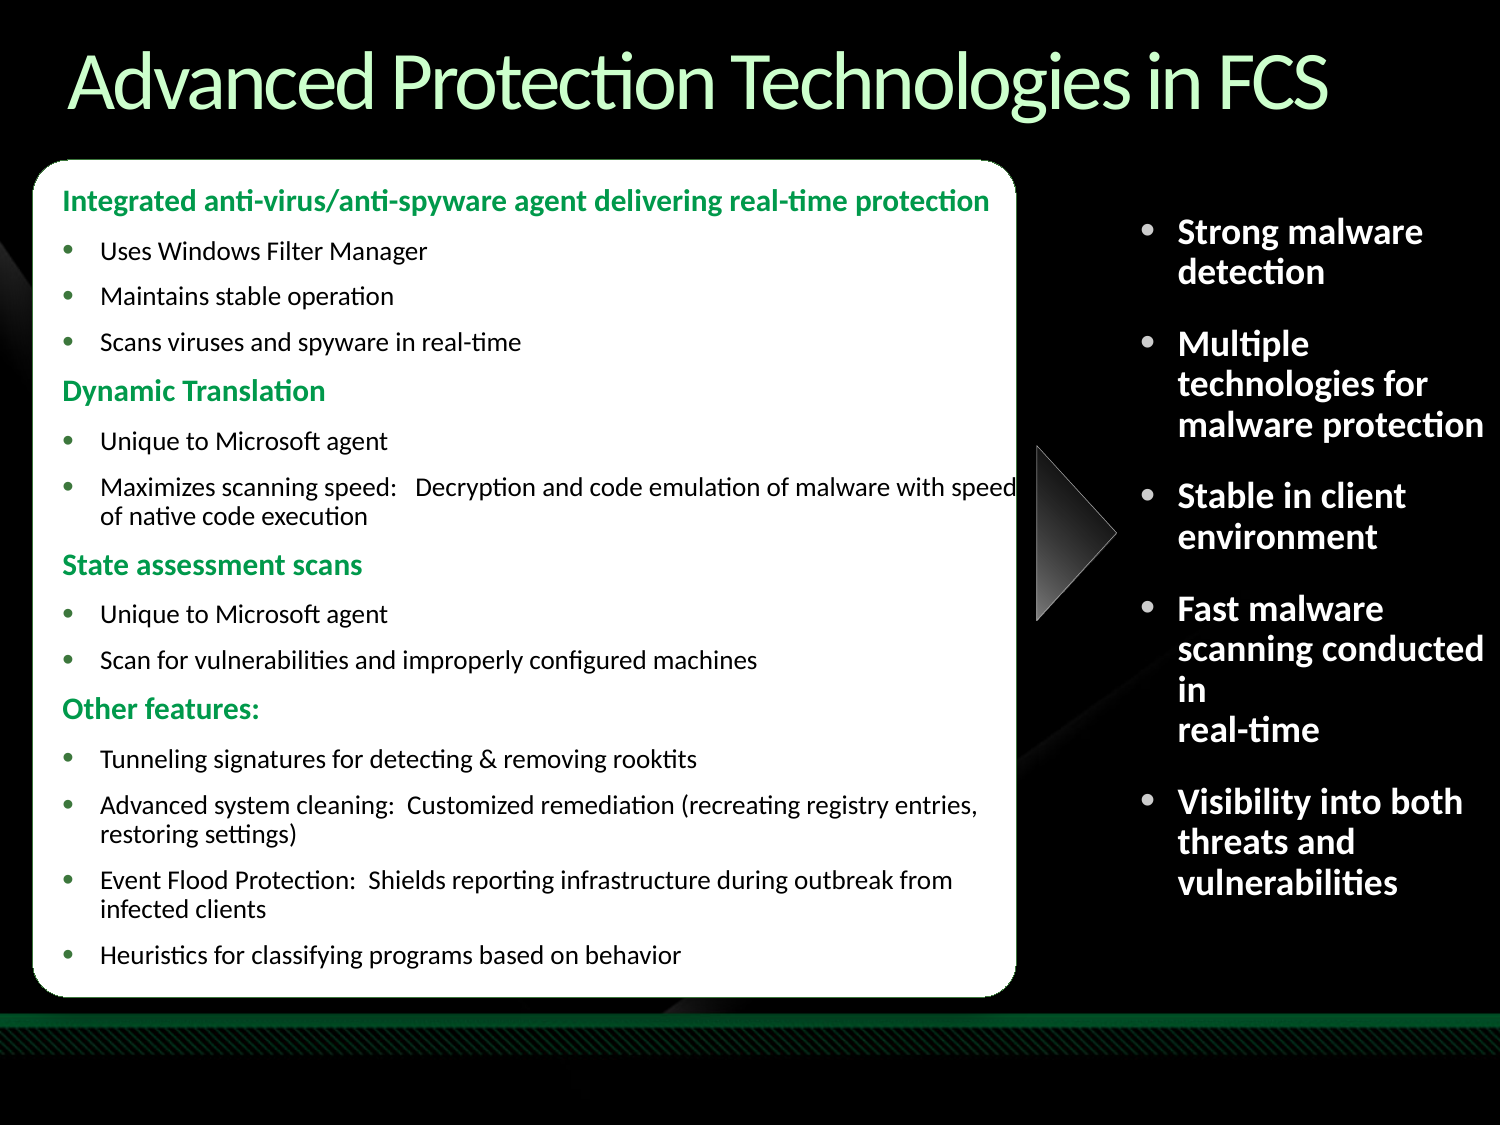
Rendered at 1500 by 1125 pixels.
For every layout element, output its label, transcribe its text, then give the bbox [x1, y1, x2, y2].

title Advanced Protection Technologies in FCS [67, 37, 1443, 129]
text_box Strong malware detection Multiple technologies for malware protection Stable in client environment Fast malware scanning conducted in real-time Visibility into both threats and vulnerabilities [1124, 204, 1500, 911]
text_box [32, 159, 1015, 998]
text_box [1036, 444, 1118, 622]
list Integrated anti-virus/anti-spyware agent delivering real-time protection Uses Windows Filter Manager Maintains stable operation Scans viruses and spyware in real-time Dynamic Translation Unique to Microsoft agent Maximizes scanning speed: Decryption and code emulation of malware with speed of native code execution State assessment scans Unique to Microsoft agent Scan for vulnerabilities and improperly configured machines Other features: Tunneling signatures for detecting & removing rooktits Advanced system cleaning: Customized remediation (recreating registry entries, restoring settings) Event Flood Protection: Shields reporting infrastructure during outbreak from infected clients Heuristics for classifying programs based on behavior [62, 184, 1022, 978]
picture [0, 0, 1500, 1125]
